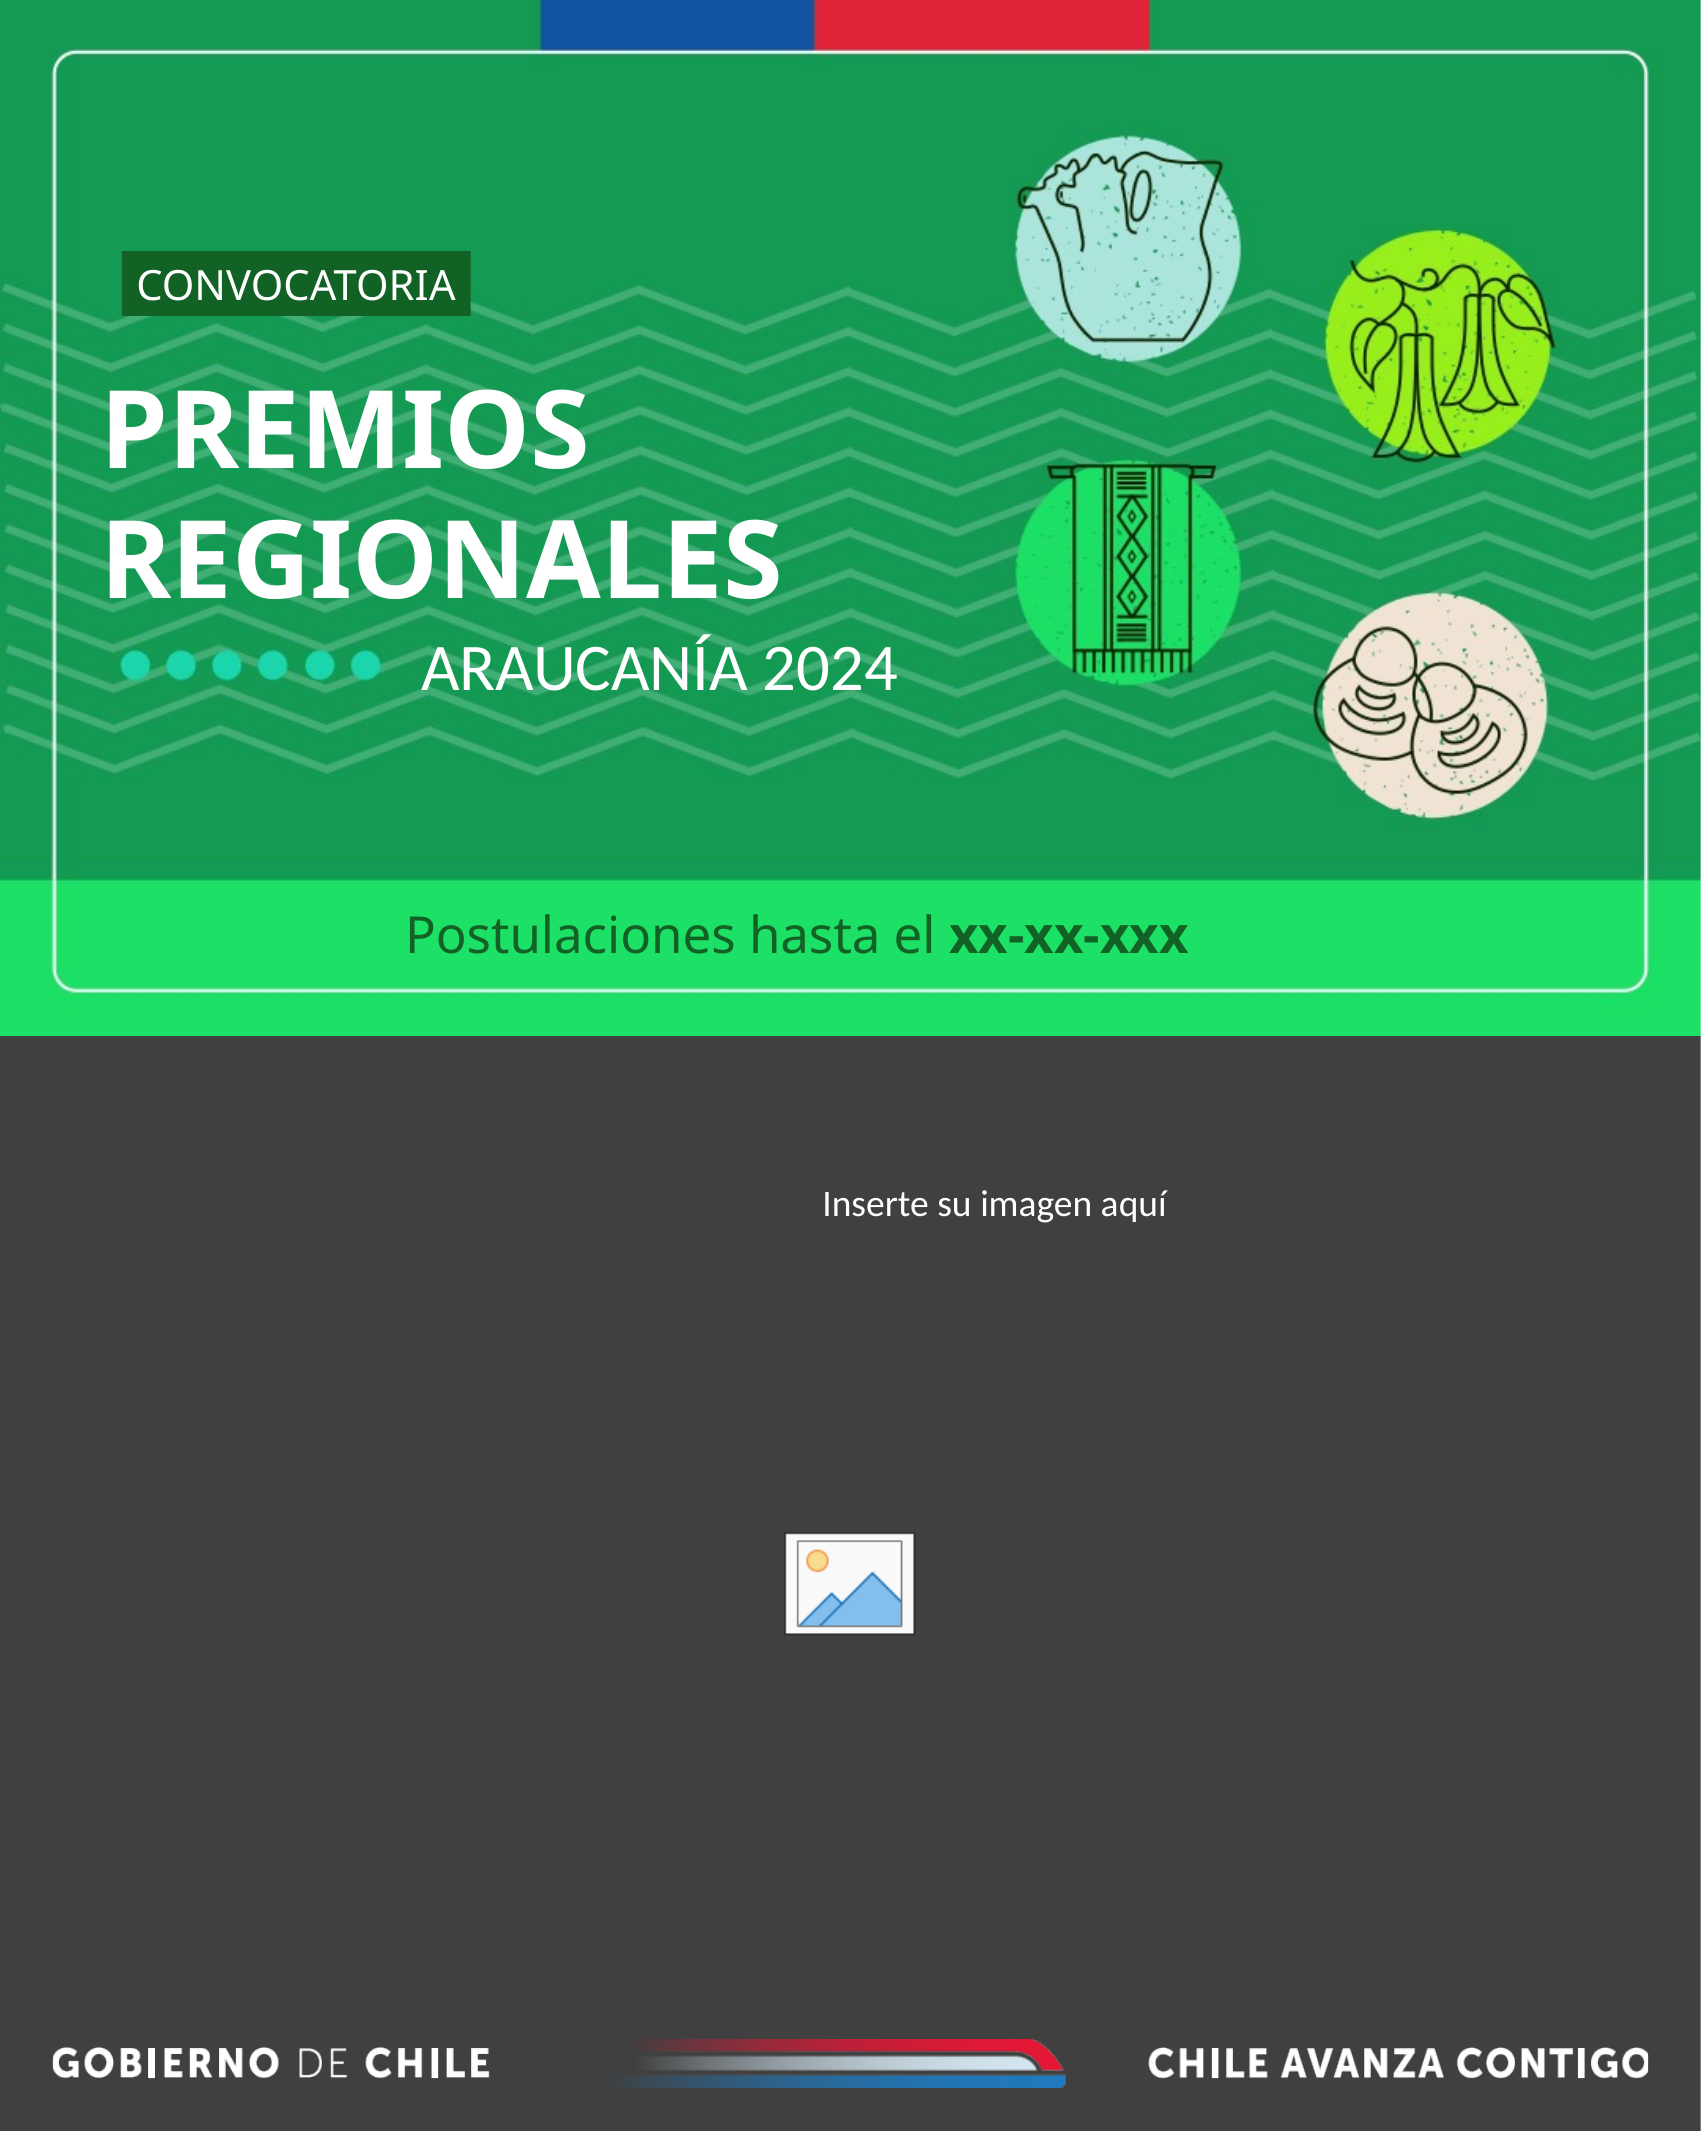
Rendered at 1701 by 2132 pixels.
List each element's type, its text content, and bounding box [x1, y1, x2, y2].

text_box Postulaciones hasta el xx-xx-xxx [390, 895, 1311, 972]
picture [0, 1036, 1701, 2132]
text_box ARAUCANÍA 2024 [406, 616, 914, 712]
text_box PREMIOS REGIONALES [85, 353, 936, 628]
text_box CONVOCATORIA [121, 251, 471, 316]
